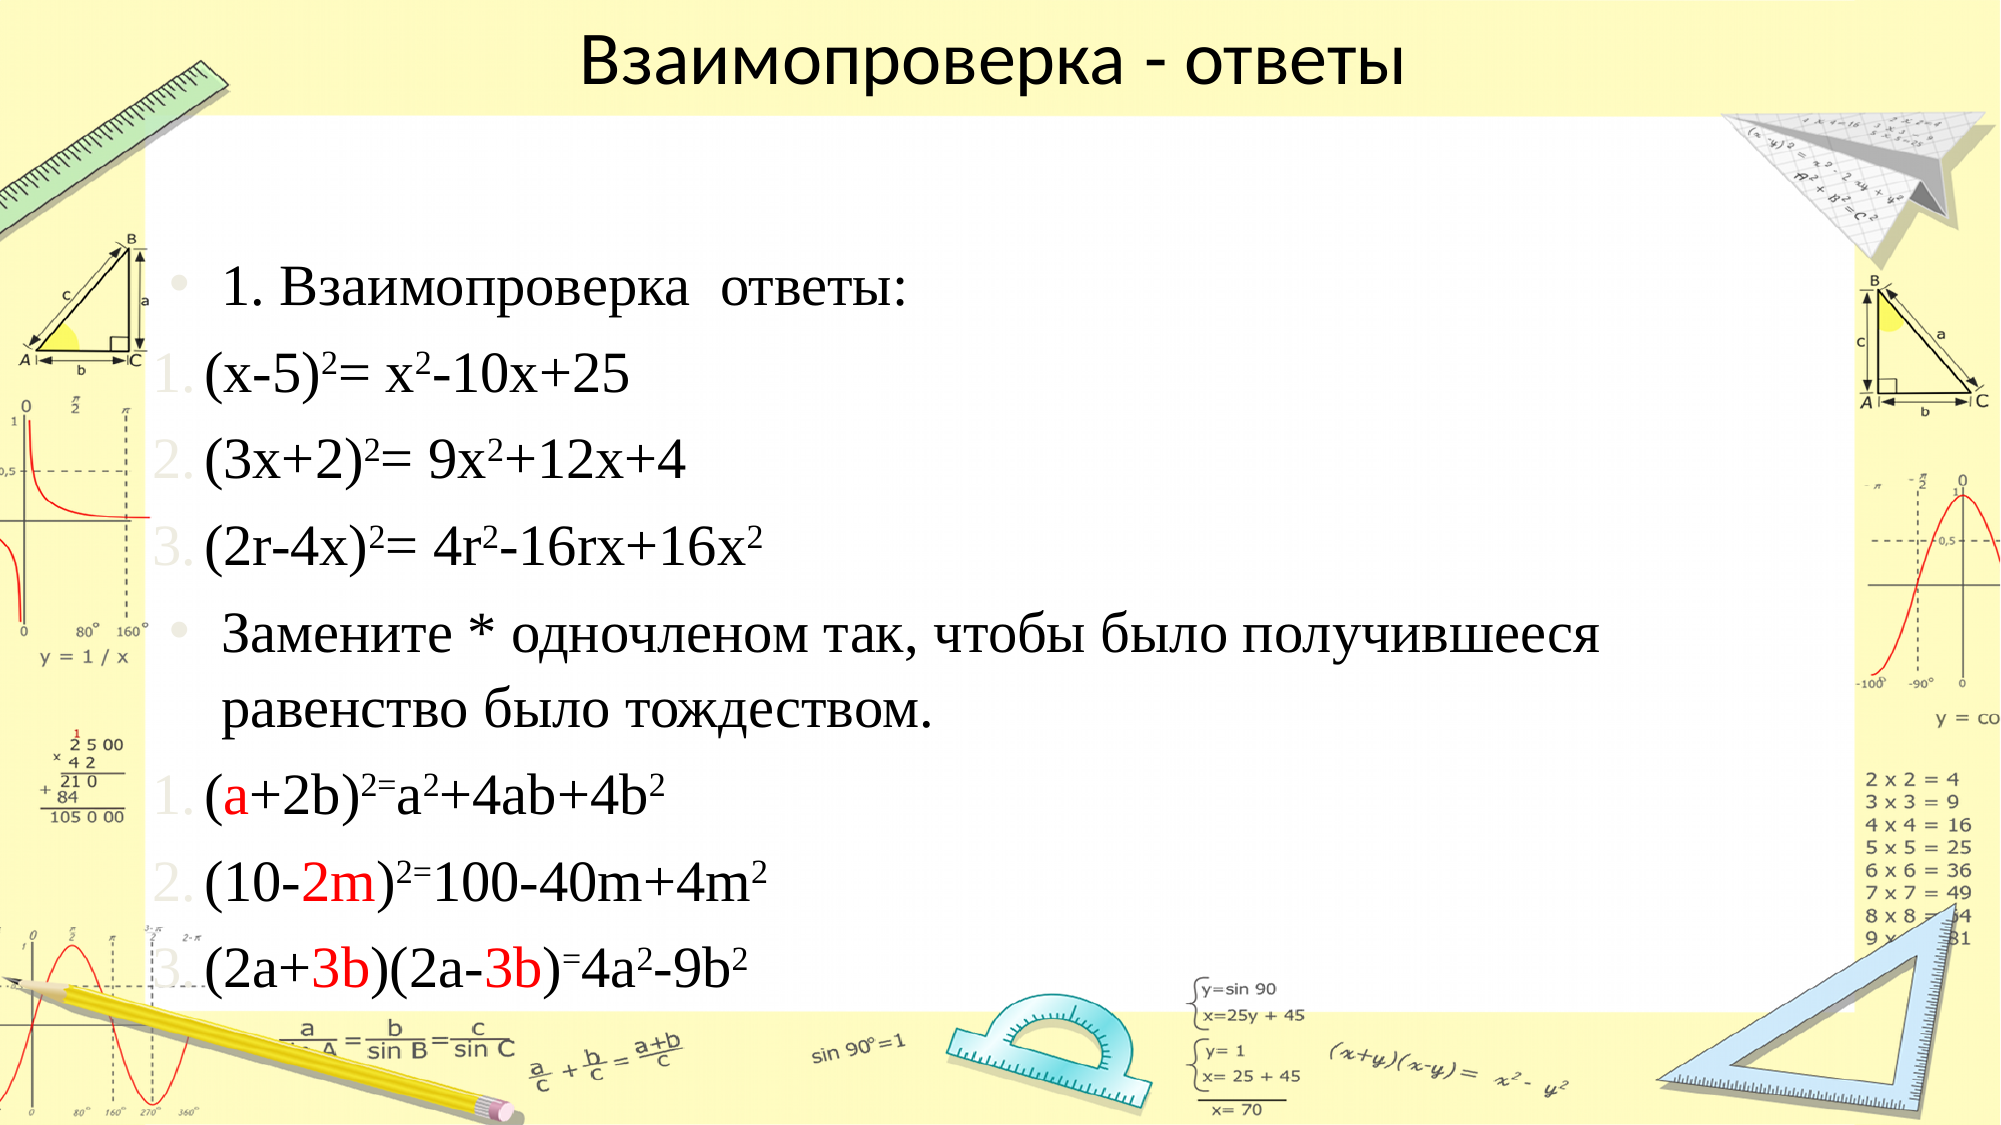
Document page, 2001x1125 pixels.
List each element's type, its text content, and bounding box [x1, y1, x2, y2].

picture [0, 0, 2001, 1125]
title Взаимопроверка - ответы [93, 0, 1894, 108]
list 1. Взаимопроверка ответы: (x-5)2= x2-10x+25 (3x+2)2= 9x2+12x+4 (2r-4x)2= 4r2-16rx+16x2 Замените * одночленом так, чтобы было получившееся равенство было тождеством. (a+2b)2=a2+4ab+4b2 (10-2m)2=100-40m+4m2 (2a+3b)(2a-3b)=4a2-9b2 [137, 234, 1863, 1014]
